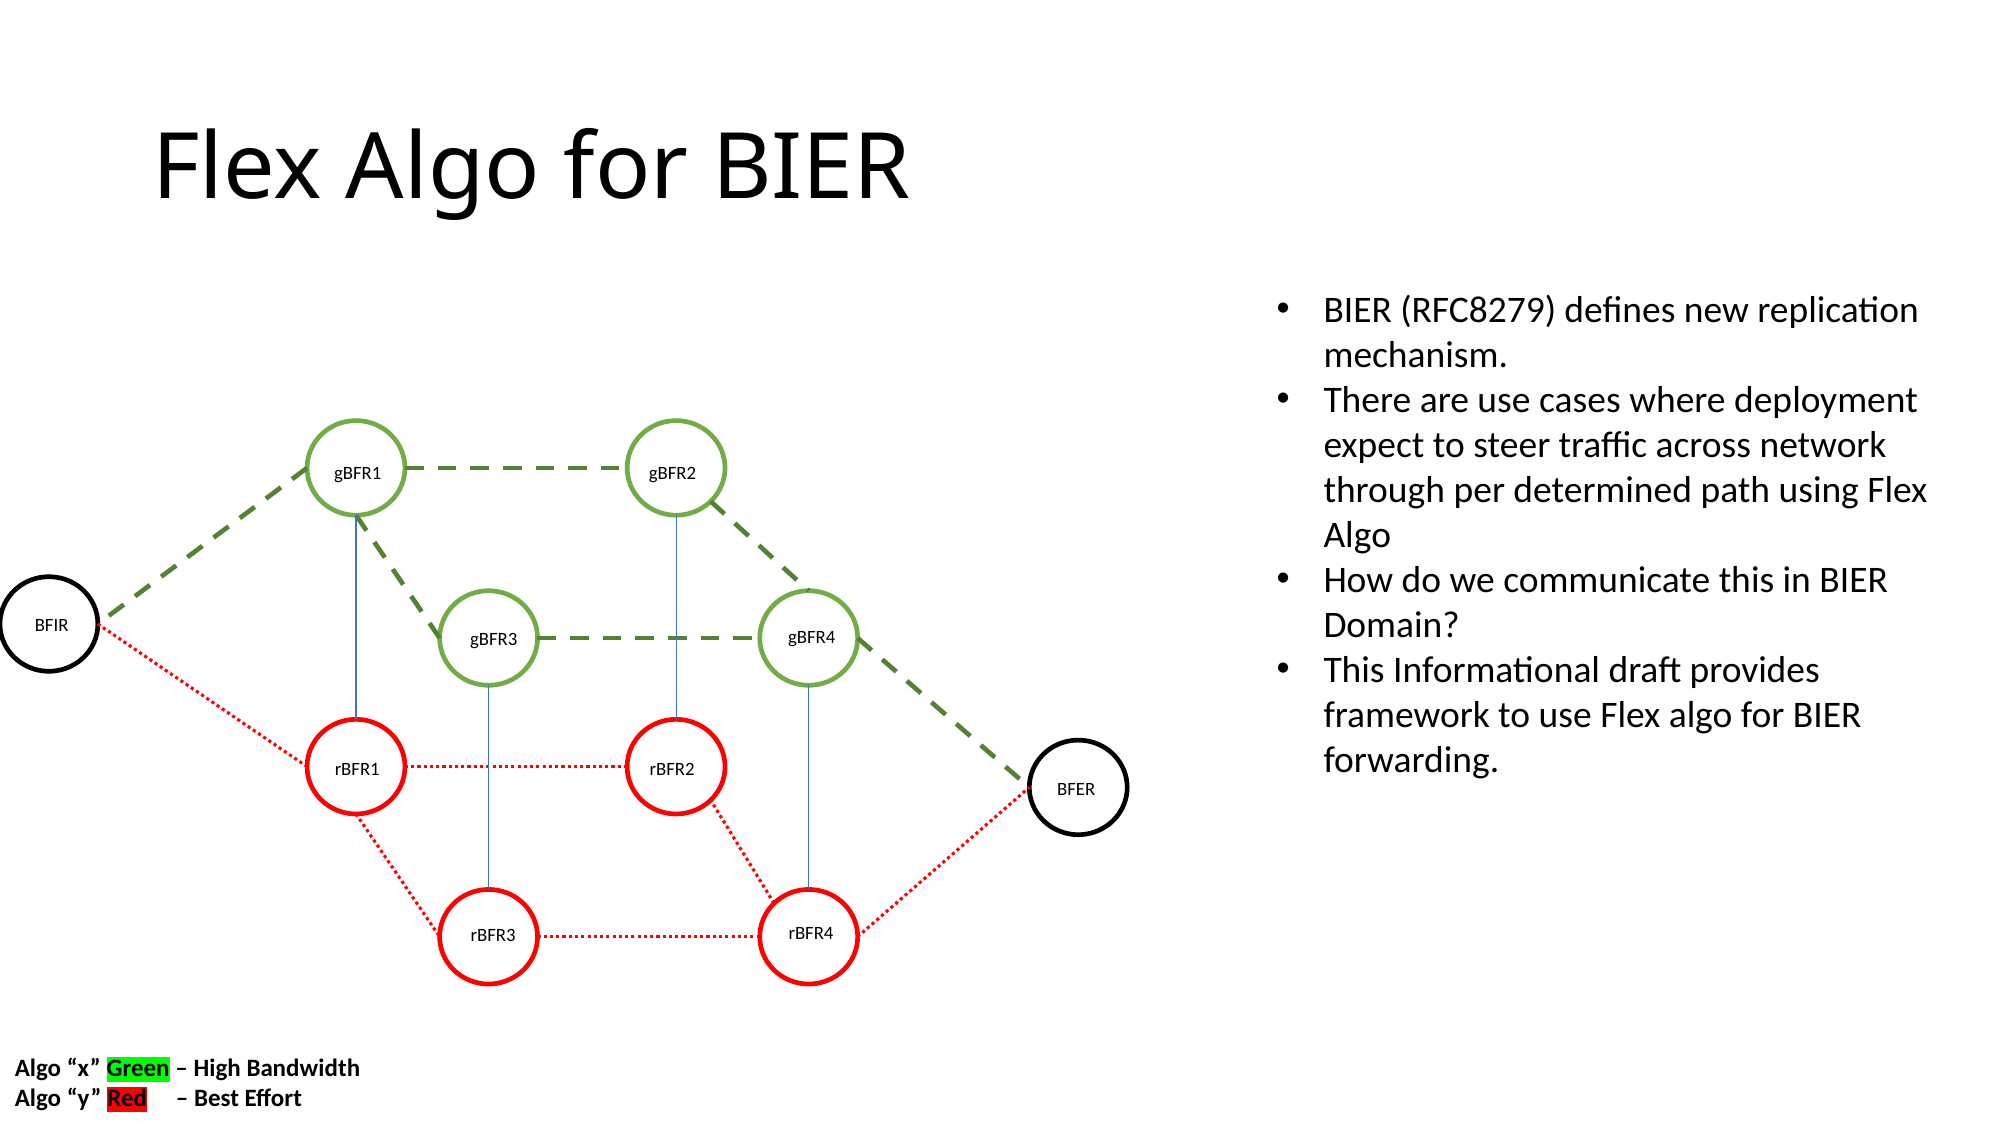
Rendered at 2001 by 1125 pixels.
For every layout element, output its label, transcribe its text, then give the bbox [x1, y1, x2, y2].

text_box [758, 589, 856, 687]
text_box [626, 718, 727, 815]
text_box [438, 888, 536, 986]
text_box [1030, 739, 1125, 836]
text_box [758, 888, 857, 986]
text_box BIER (RFC8279) defines new replication mechanism. There are use cases where deployment expect to steer traffic across network through per determined path using Flex Algo How do we communicate this in BIER Domain? This Informational draft provides framework to use Flex algo for BIER forwarding. [1261, 277, 1985, 787]
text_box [357, 515, 440, 638]
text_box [97, 467, 308, 623]
text_box [0, 575, 95, 673]
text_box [97, 623, 308, 767]
text_box rBFR3 [455, 914, 541, 953]
text_box gBFR2 [634, 453, 719, 491]
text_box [710, 800, 775, 904]
text_box [306, 419, 404, 517]
text_box rBFR4 [773, 913, 859, 951]
text_box gBFR4 [773, 617, 859, 655]
title Flex Algo for BIER [137, 59, 1863, 278]
text_box rBFR1 [320, 749, 405, 787]
text_box [438, 589, 535, 687]
text_box BFIR [19, 605, 97, 643]
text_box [710, 501, 809, 591]
text_box gBFR1 [319, 453, 405, 491]
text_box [857, 637, 1030, 787]
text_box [355, 813, 440, 937]
text_box [626, 419, 727, 517]
text_box rBFR2 [634, 749, 720, 787]
text_box gBFR3 [455, 619, 541, 657]
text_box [857, 787, 1030, 937]
text_box [306, 718, 403, 815]
text_box BFER [1042, 768, 1128, 807]
text_box Algo “x” Green – High Bandwidth Algo “y” Red – Best Effort [0, 1043, 387, 1125]
